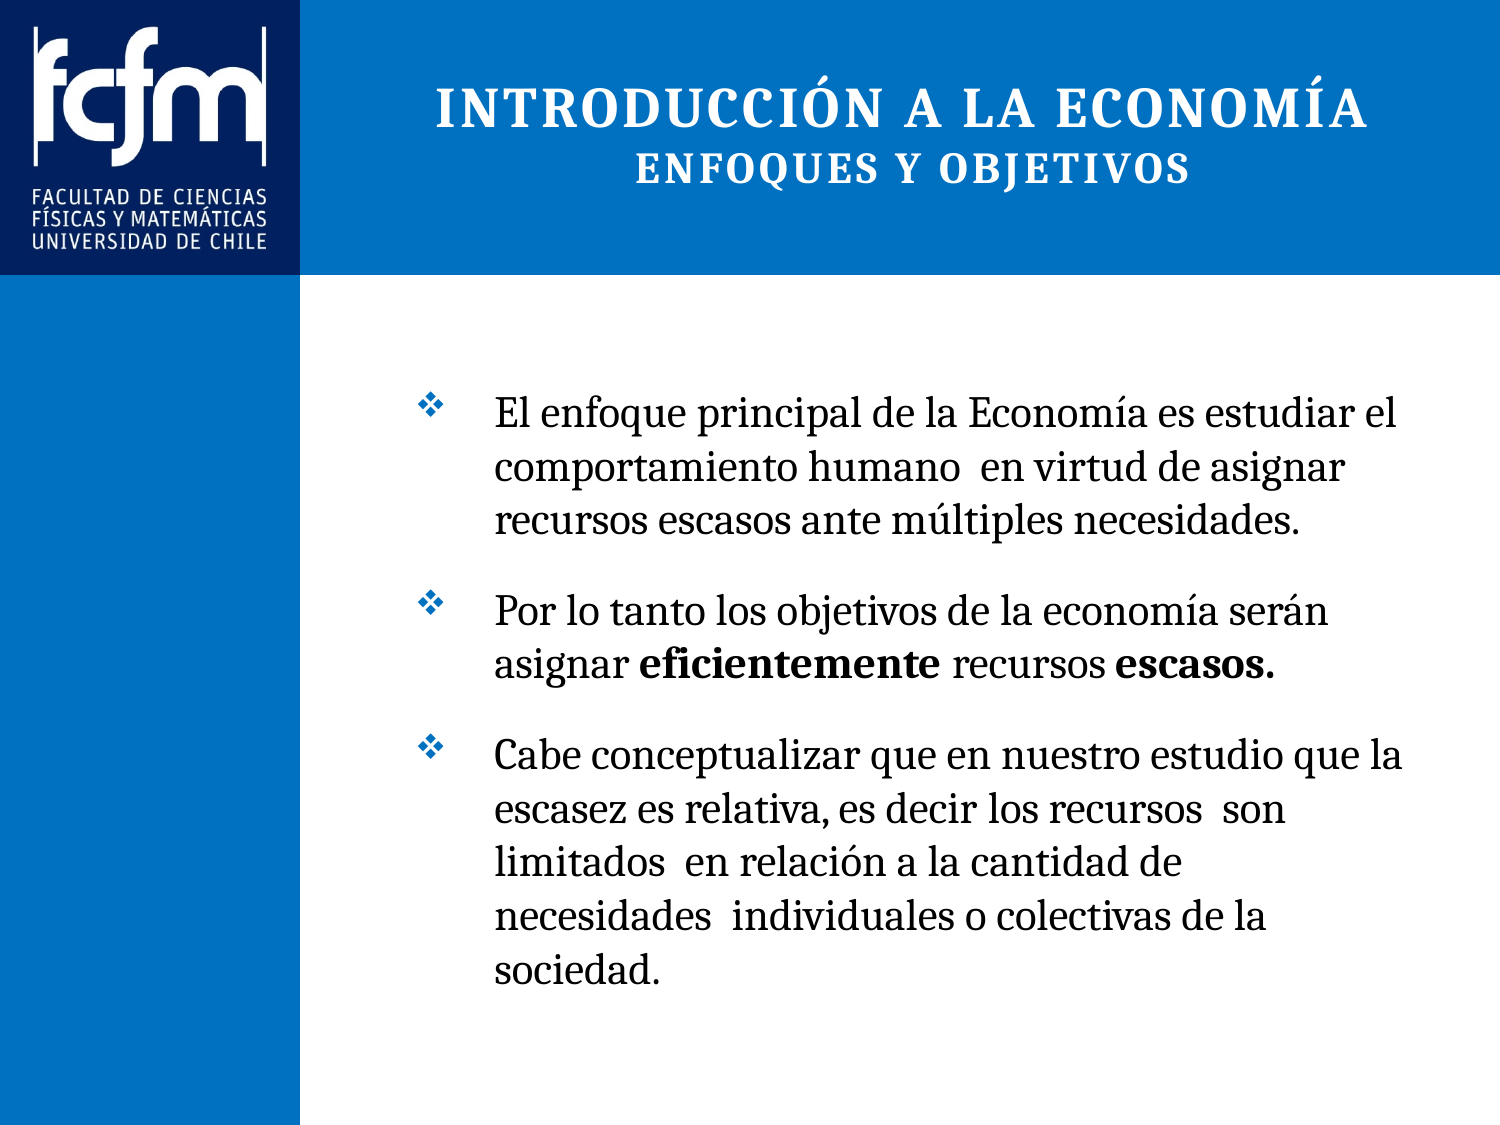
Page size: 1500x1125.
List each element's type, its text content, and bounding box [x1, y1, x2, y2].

list El enfoque principal de la Economía es estudiar el comportamiento humano en virtud de asignar recursos escasos ante múltiples necesidades. Por lo tanto los objetivos de la economía serán asignar eficientemente recursos escasos. Cabe conceptualizar que en nuestro estudio que la escasez es relativa, es decir los recursos son limitados en relación a la cantidad de necesidades individuales o colectivas de la sociedad. [399, 375, 1425, 1005]
title Introducción a la economía Enfoques y objetivos [399, 37, 1425, 225]
picture [29, 18, 272, 254]
